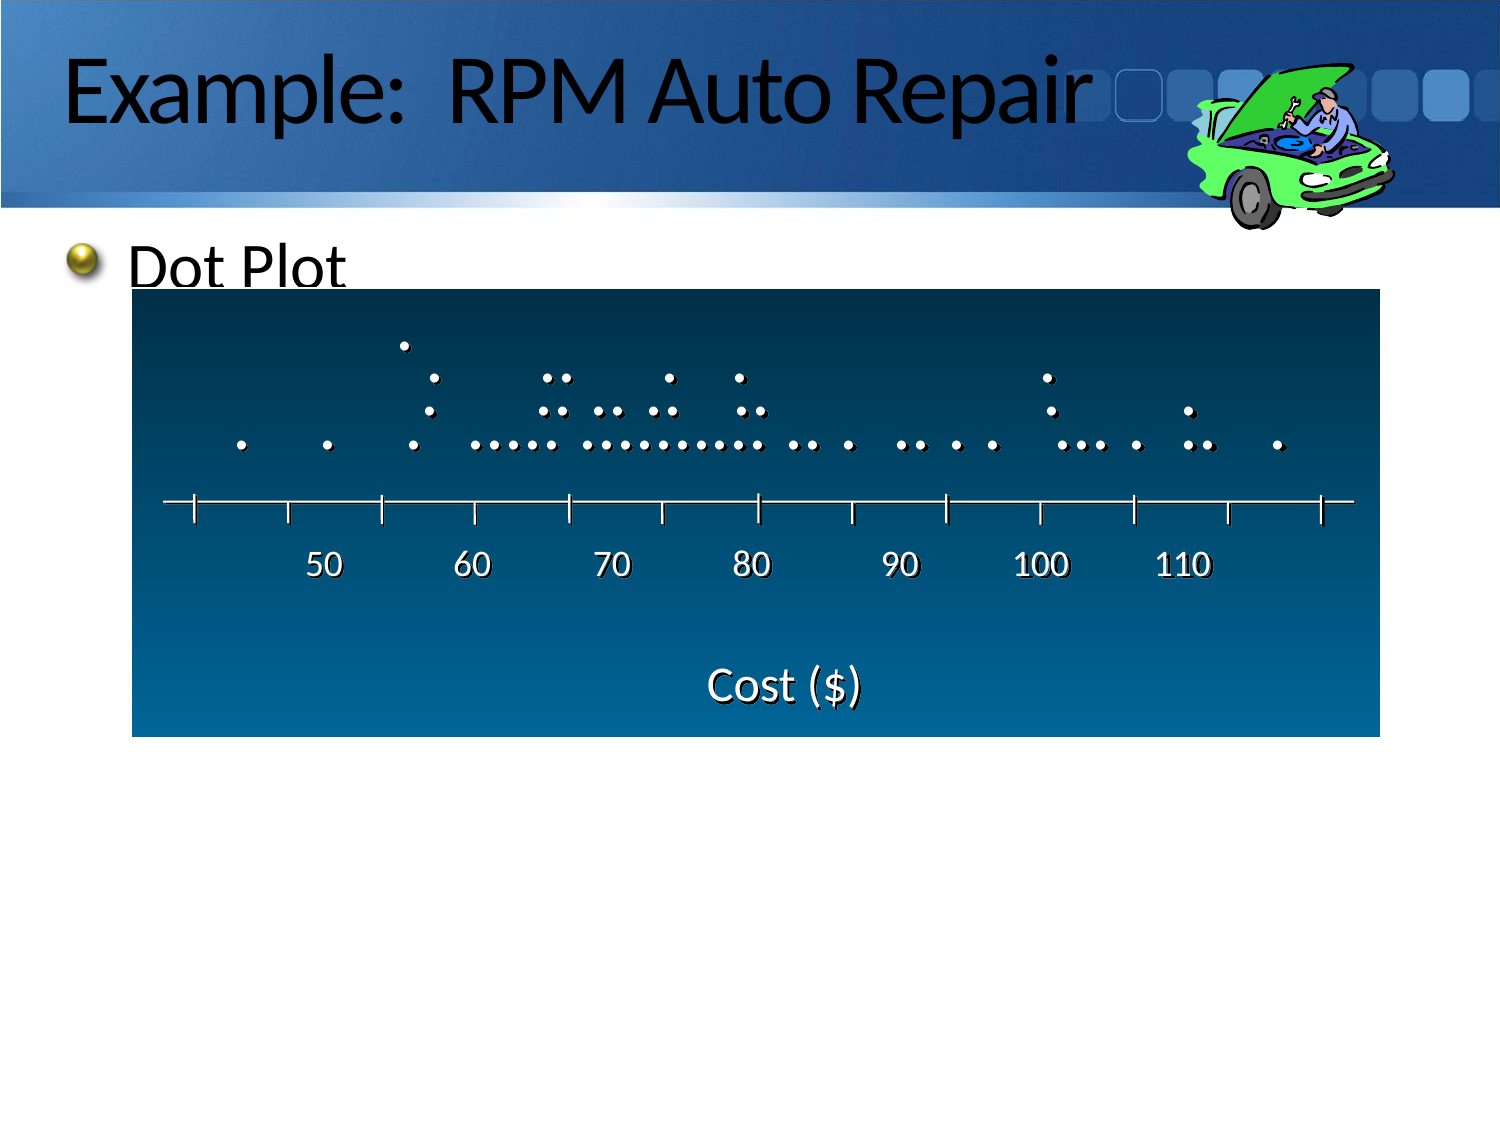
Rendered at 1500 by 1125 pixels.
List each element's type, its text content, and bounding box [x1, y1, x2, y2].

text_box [131, 267, 1382, 739]
list Dot Plot [62, 231, 1438, 305]
picture [0, 0, 1500, 1125]
title Example: RPM Auto Repair [62, 37, 1438, 147]
